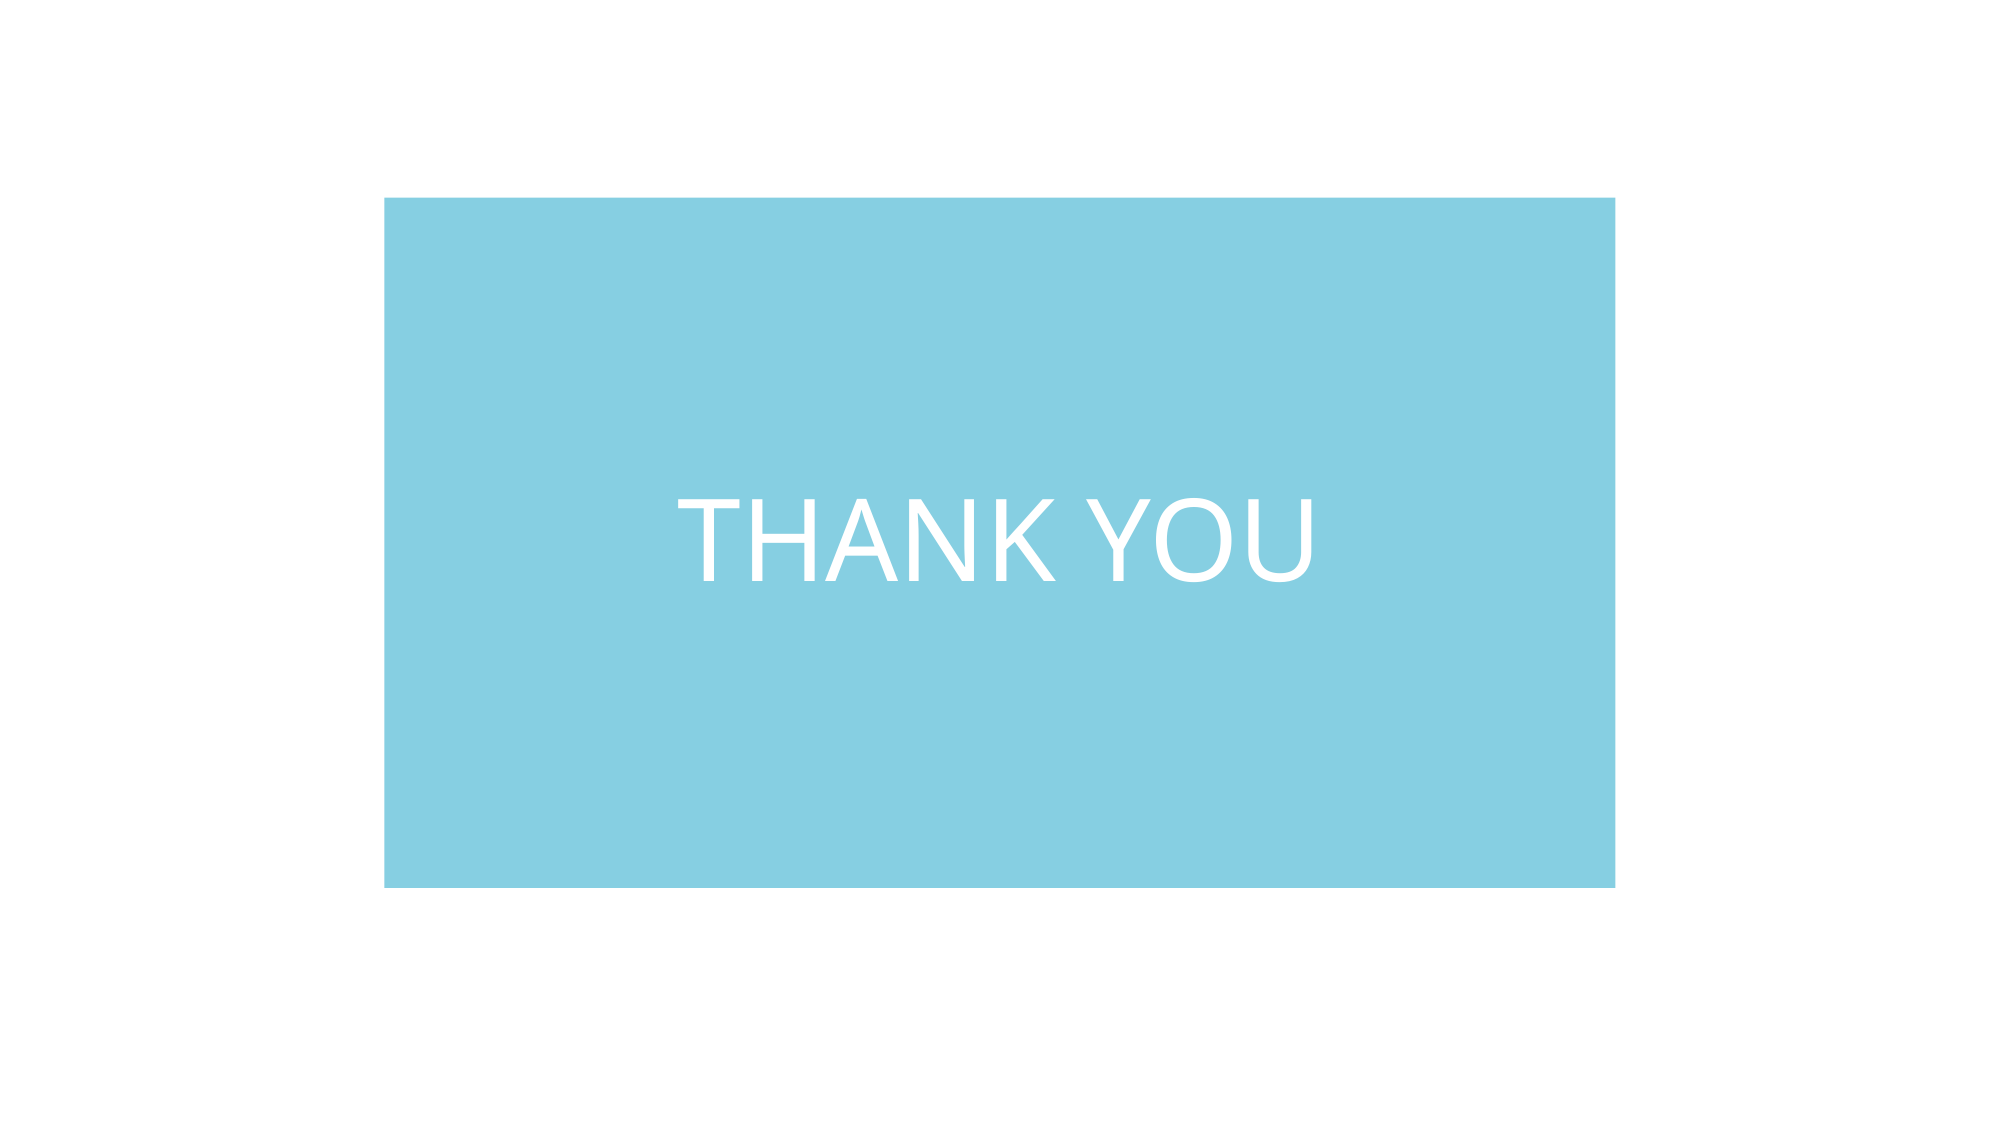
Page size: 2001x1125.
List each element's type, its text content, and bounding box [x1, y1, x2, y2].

text_box THANK YOU [657, 471, 1343, 612]
text_box [383, 197, 1616, 889]
